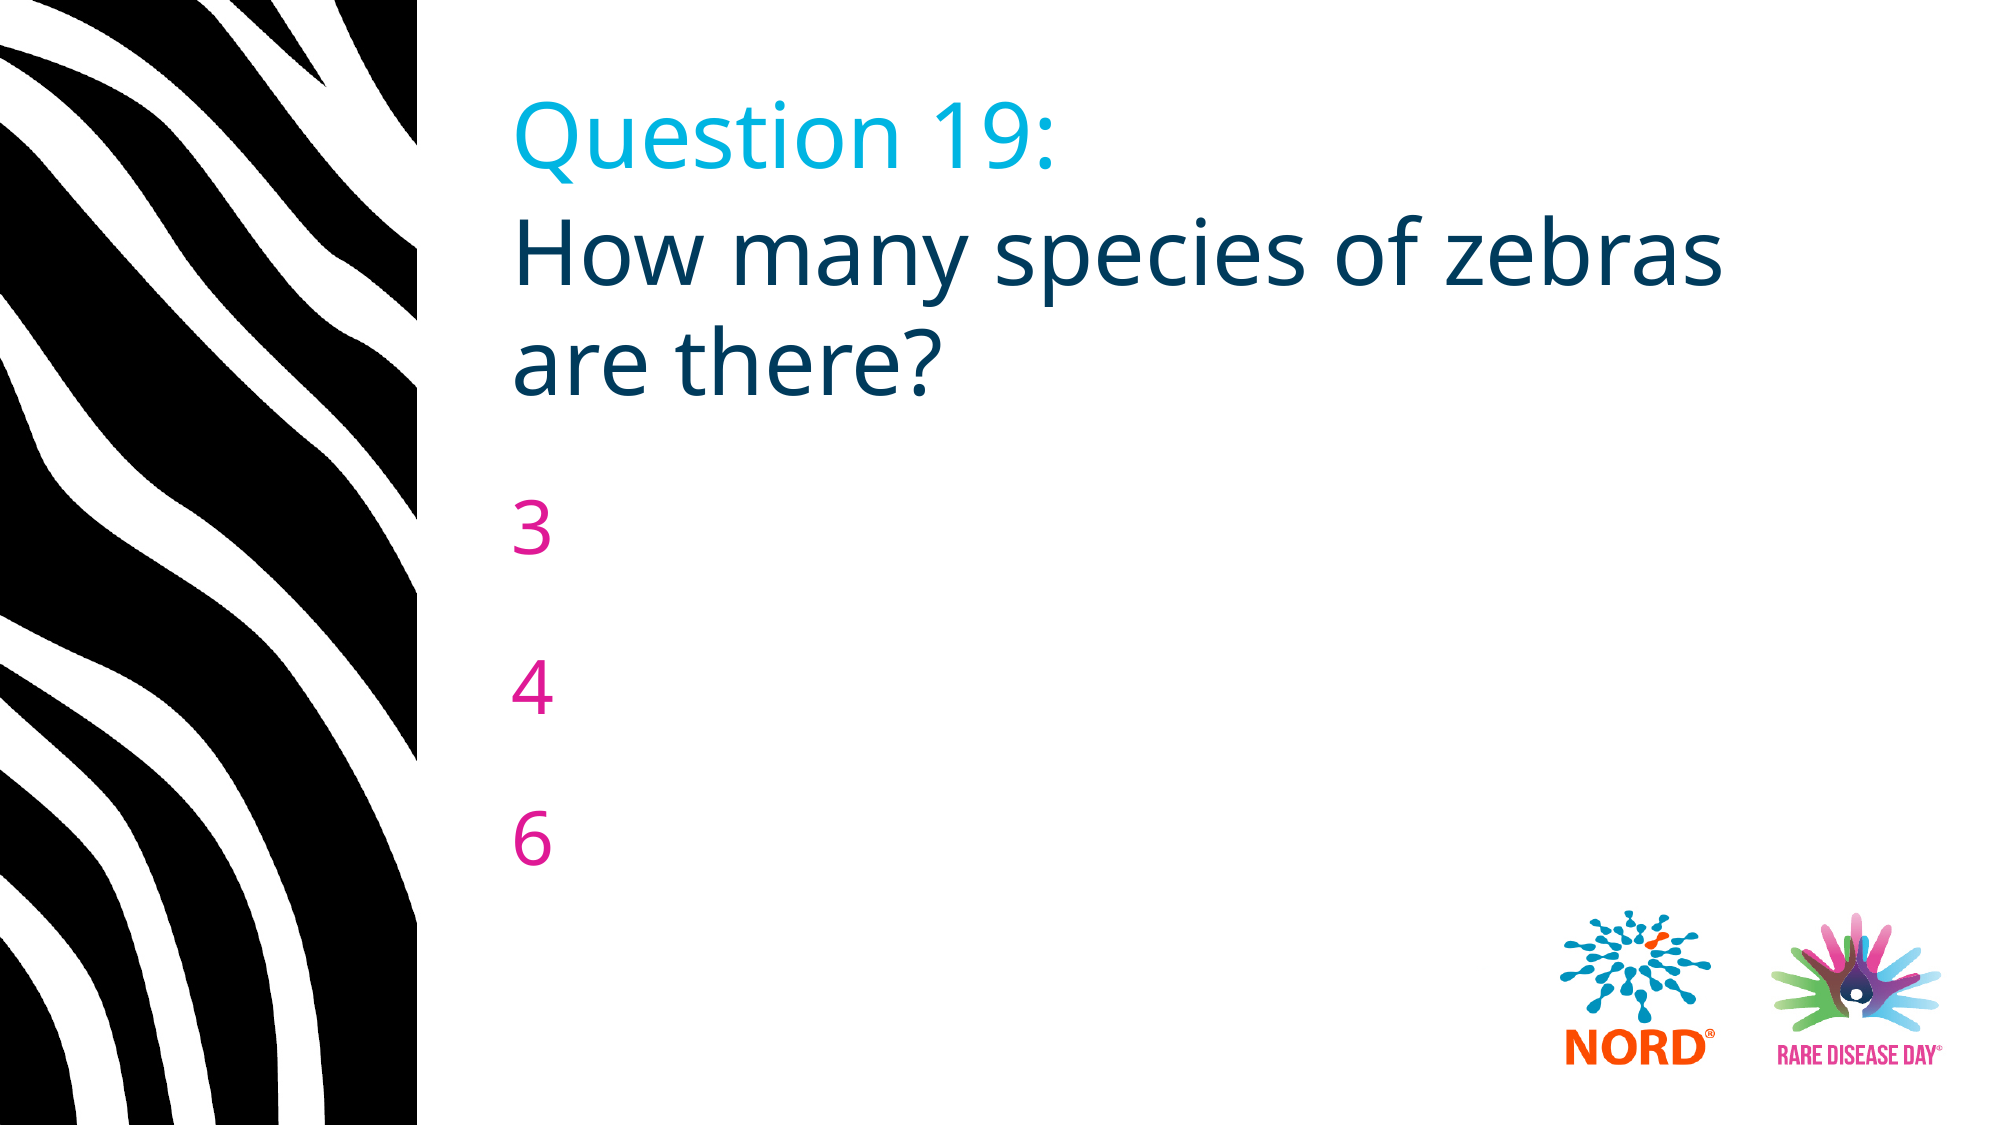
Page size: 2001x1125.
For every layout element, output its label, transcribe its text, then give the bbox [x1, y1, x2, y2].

list 3 [496, 482, 1916, 604]
text_box How many species of zebras are there? [496, 186, 2000, 422]
title Question 19: [496, 78, 1863, 186]
text_box 4 [496, 642, 1889, 754]
text_box 6 [496, 793, 1916, 922]
picture [0, 0, 2001, 1125]
